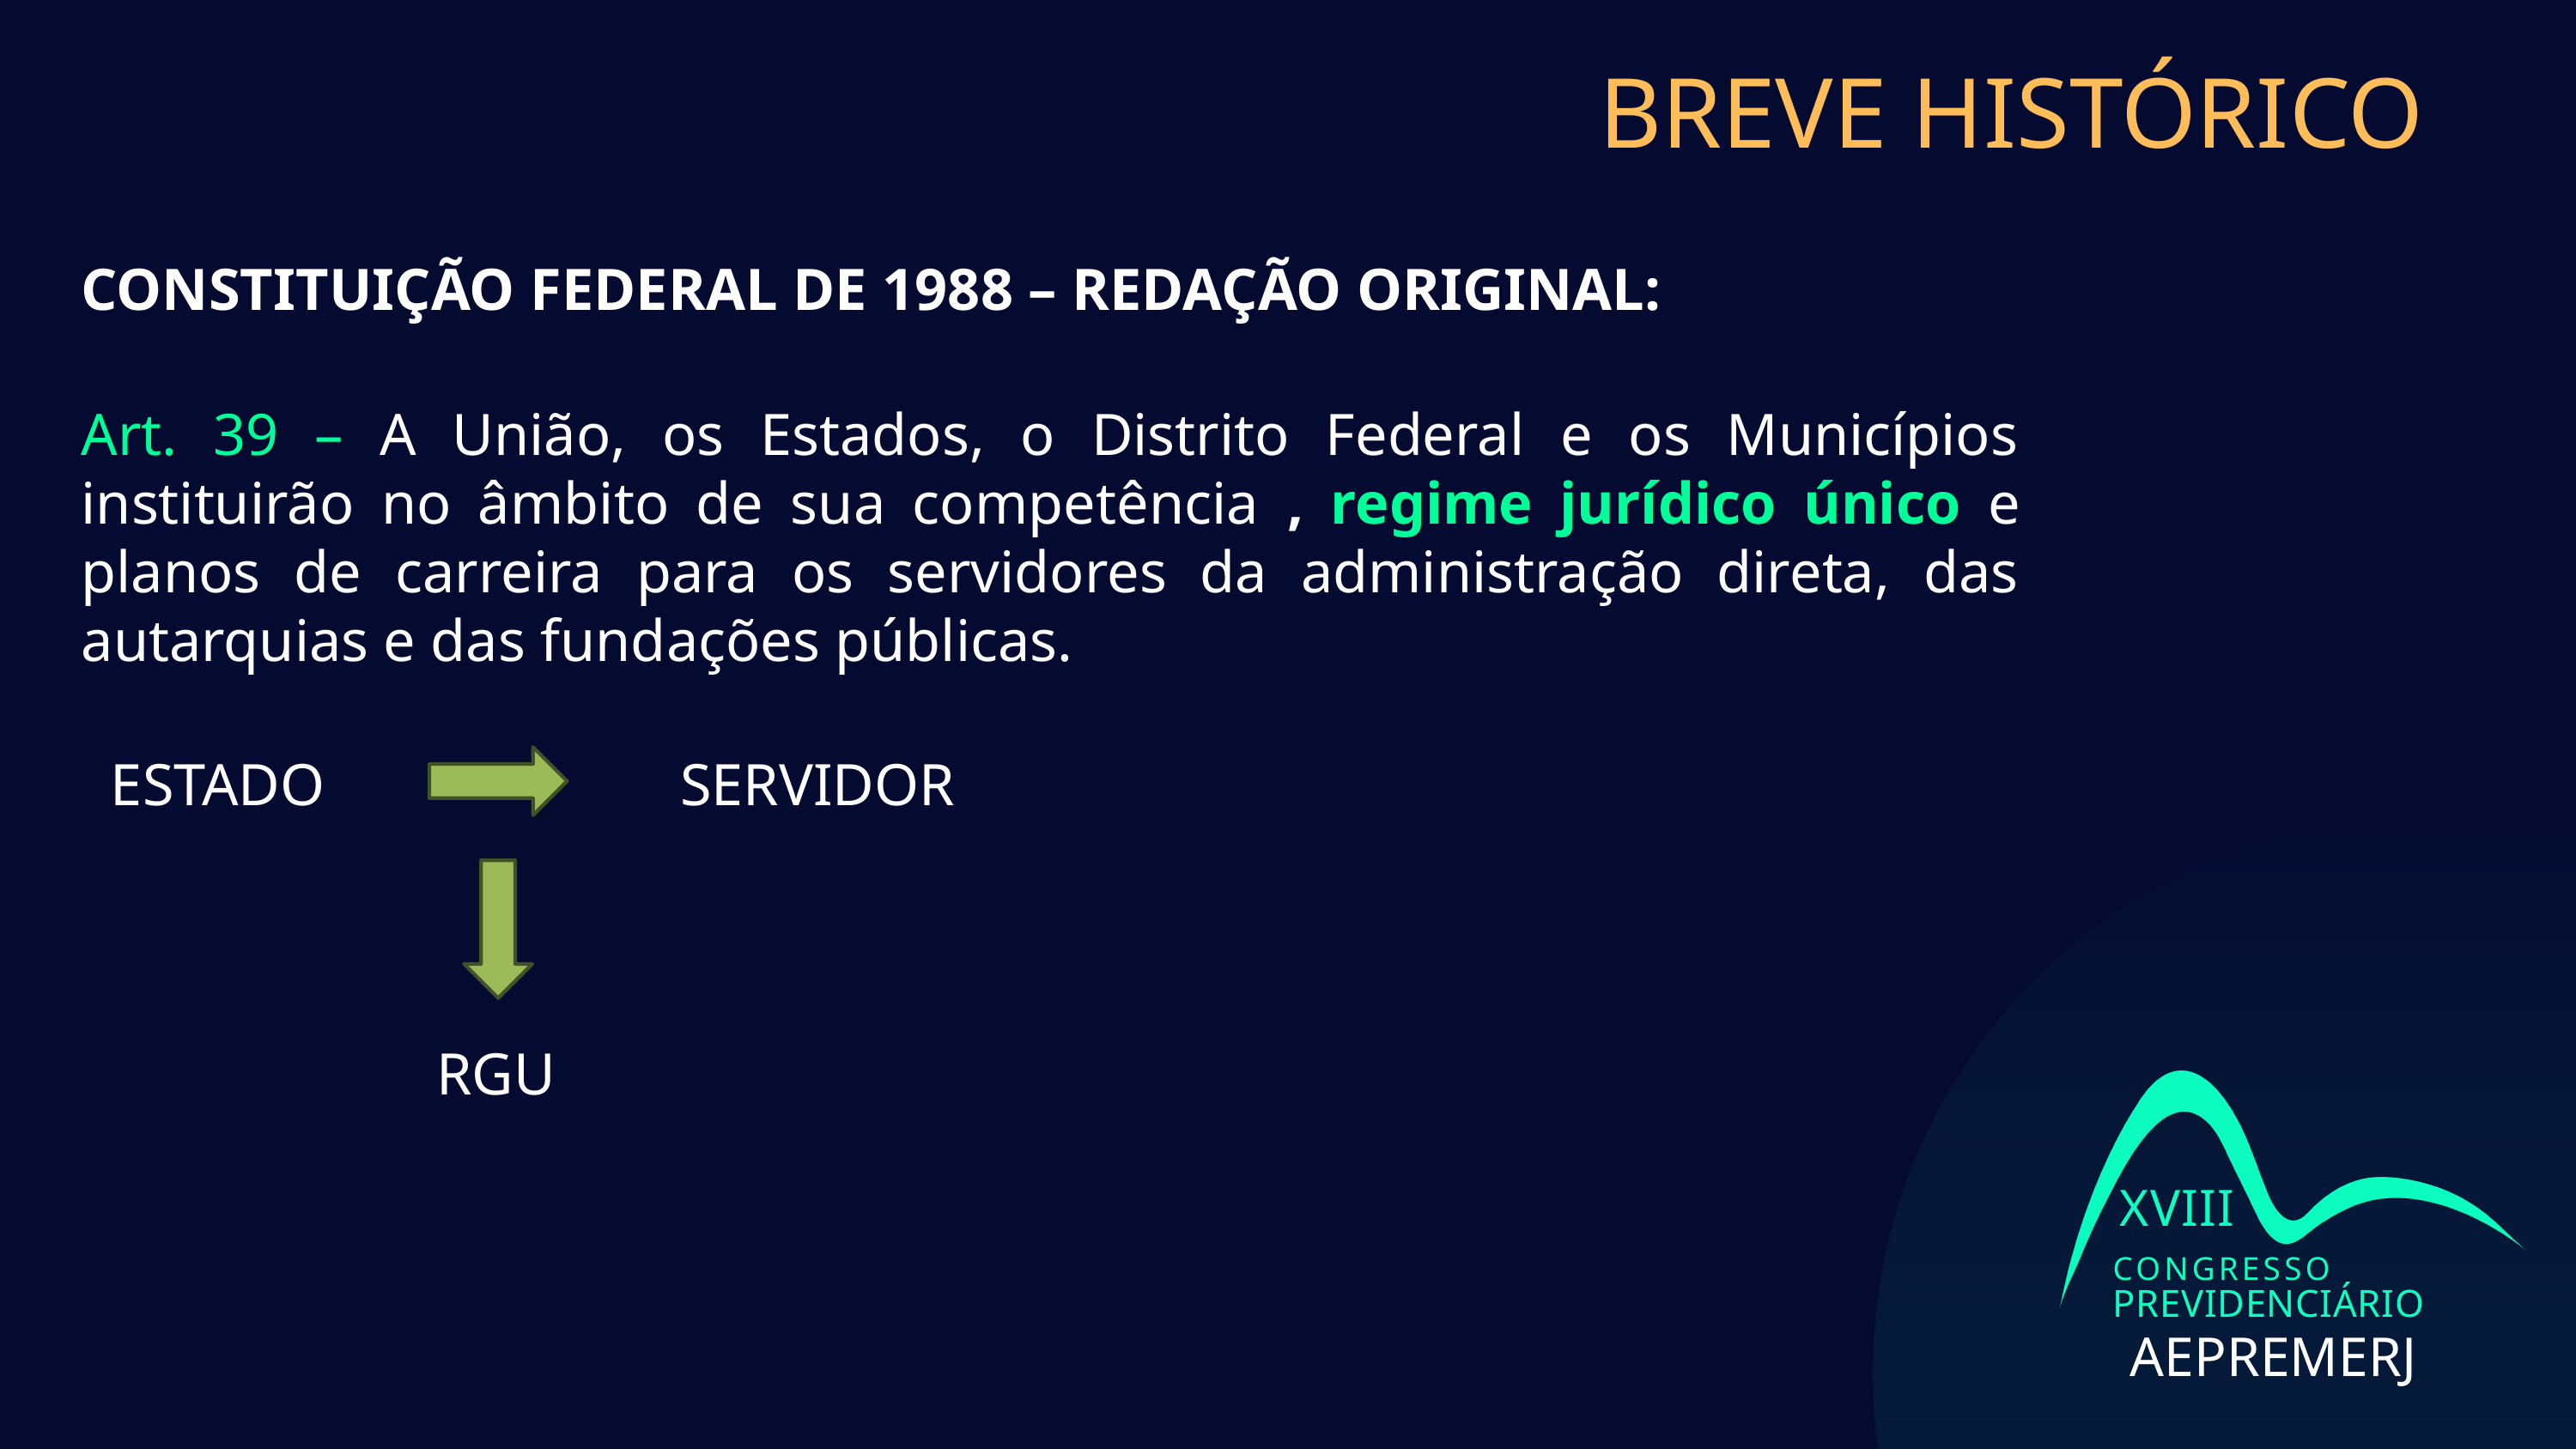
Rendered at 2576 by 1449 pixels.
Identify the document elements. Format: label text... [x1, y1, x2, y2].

text_box CONSTITUIÇÃO FEDERAL DE 1988 – REDAÇÃO ORIGINAL: Art. 39 – A União, os Estados, o Distrito Federal e os Municípios instituirão no âmbito de sua competência , regime jurídico único e planos de carreira para os servidores da administração direta, das autarquias e das fundações públicas. ESTADO SERVIDOR RGU [68, 174, 2033, 1316]
text_box BREVE HISTÓRICO [1169, 45, 2437, 148]
text_box [427, 745, 569, 817]
text_box [462, 858, 534, 1000]
text_box [1873, 815, 2576, 1449]
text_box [2057, 1070, 2529, 1400]
